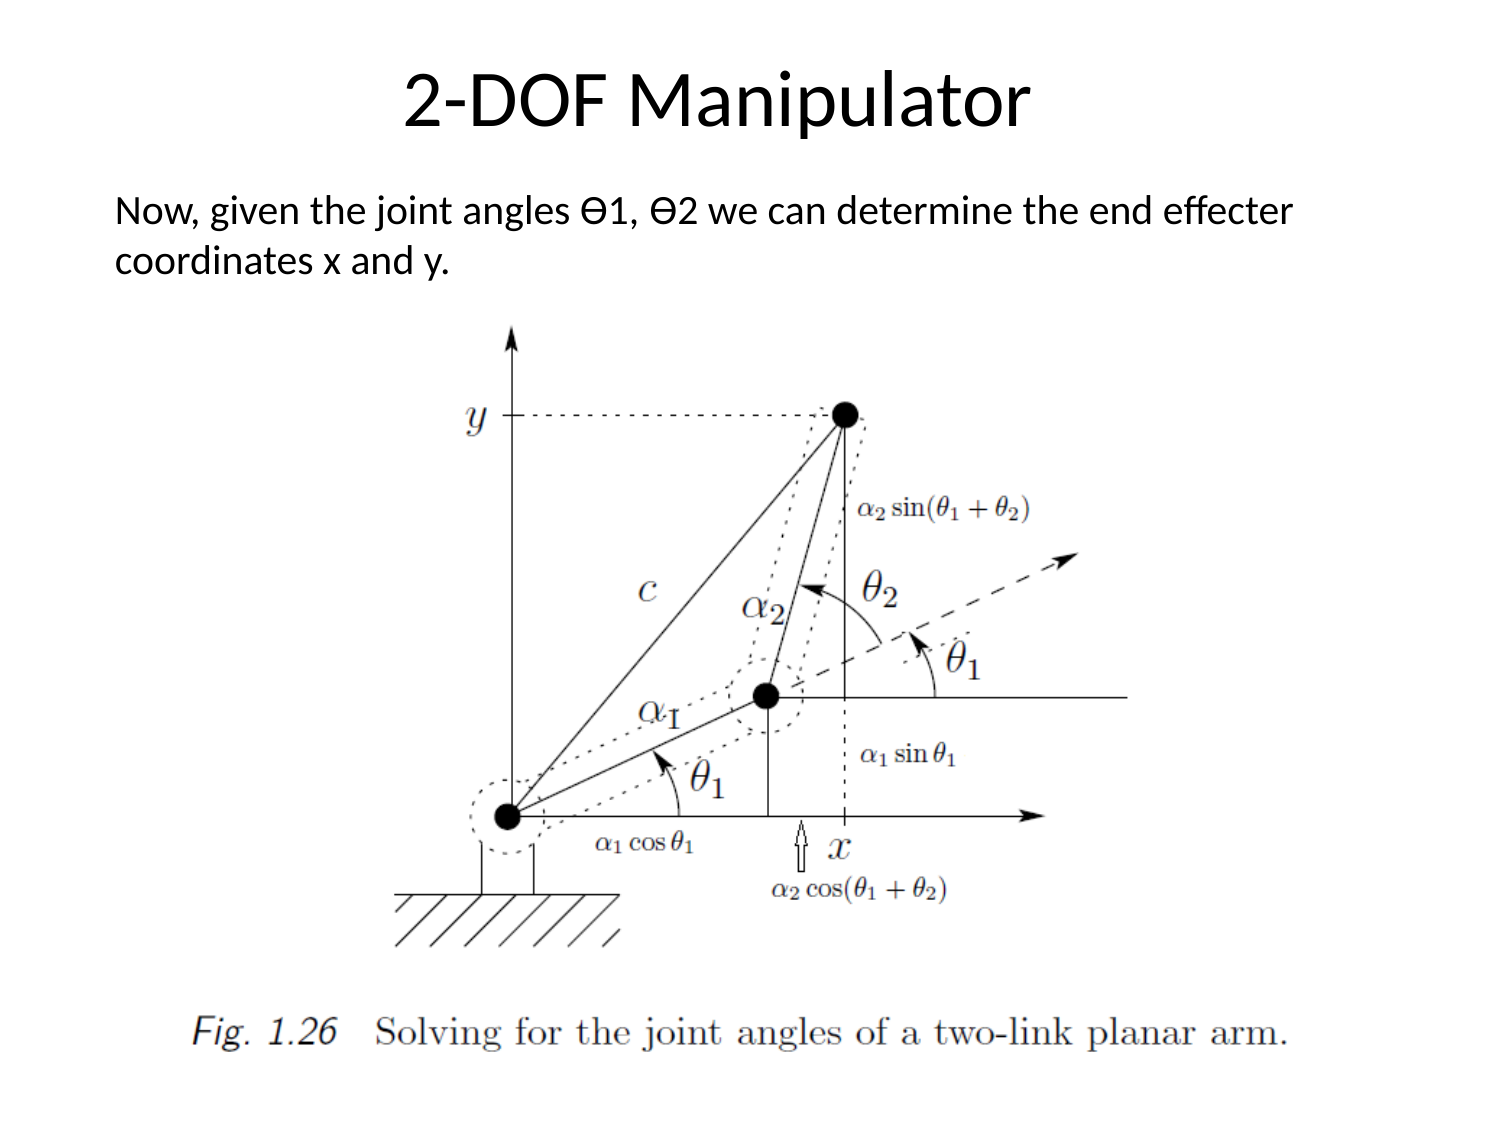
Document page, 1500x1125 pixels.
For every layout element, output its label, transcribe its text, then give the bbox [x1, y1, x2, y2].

subtitle Now, given the joint angles Ө1, Ө2 we can determine the end effecter coordinates x and y. [99, 174, 1400, 1038]
title 2-DOF Manipulator [112, 37, 1325, 150]
picture [149, 312, 1320, 1065]
